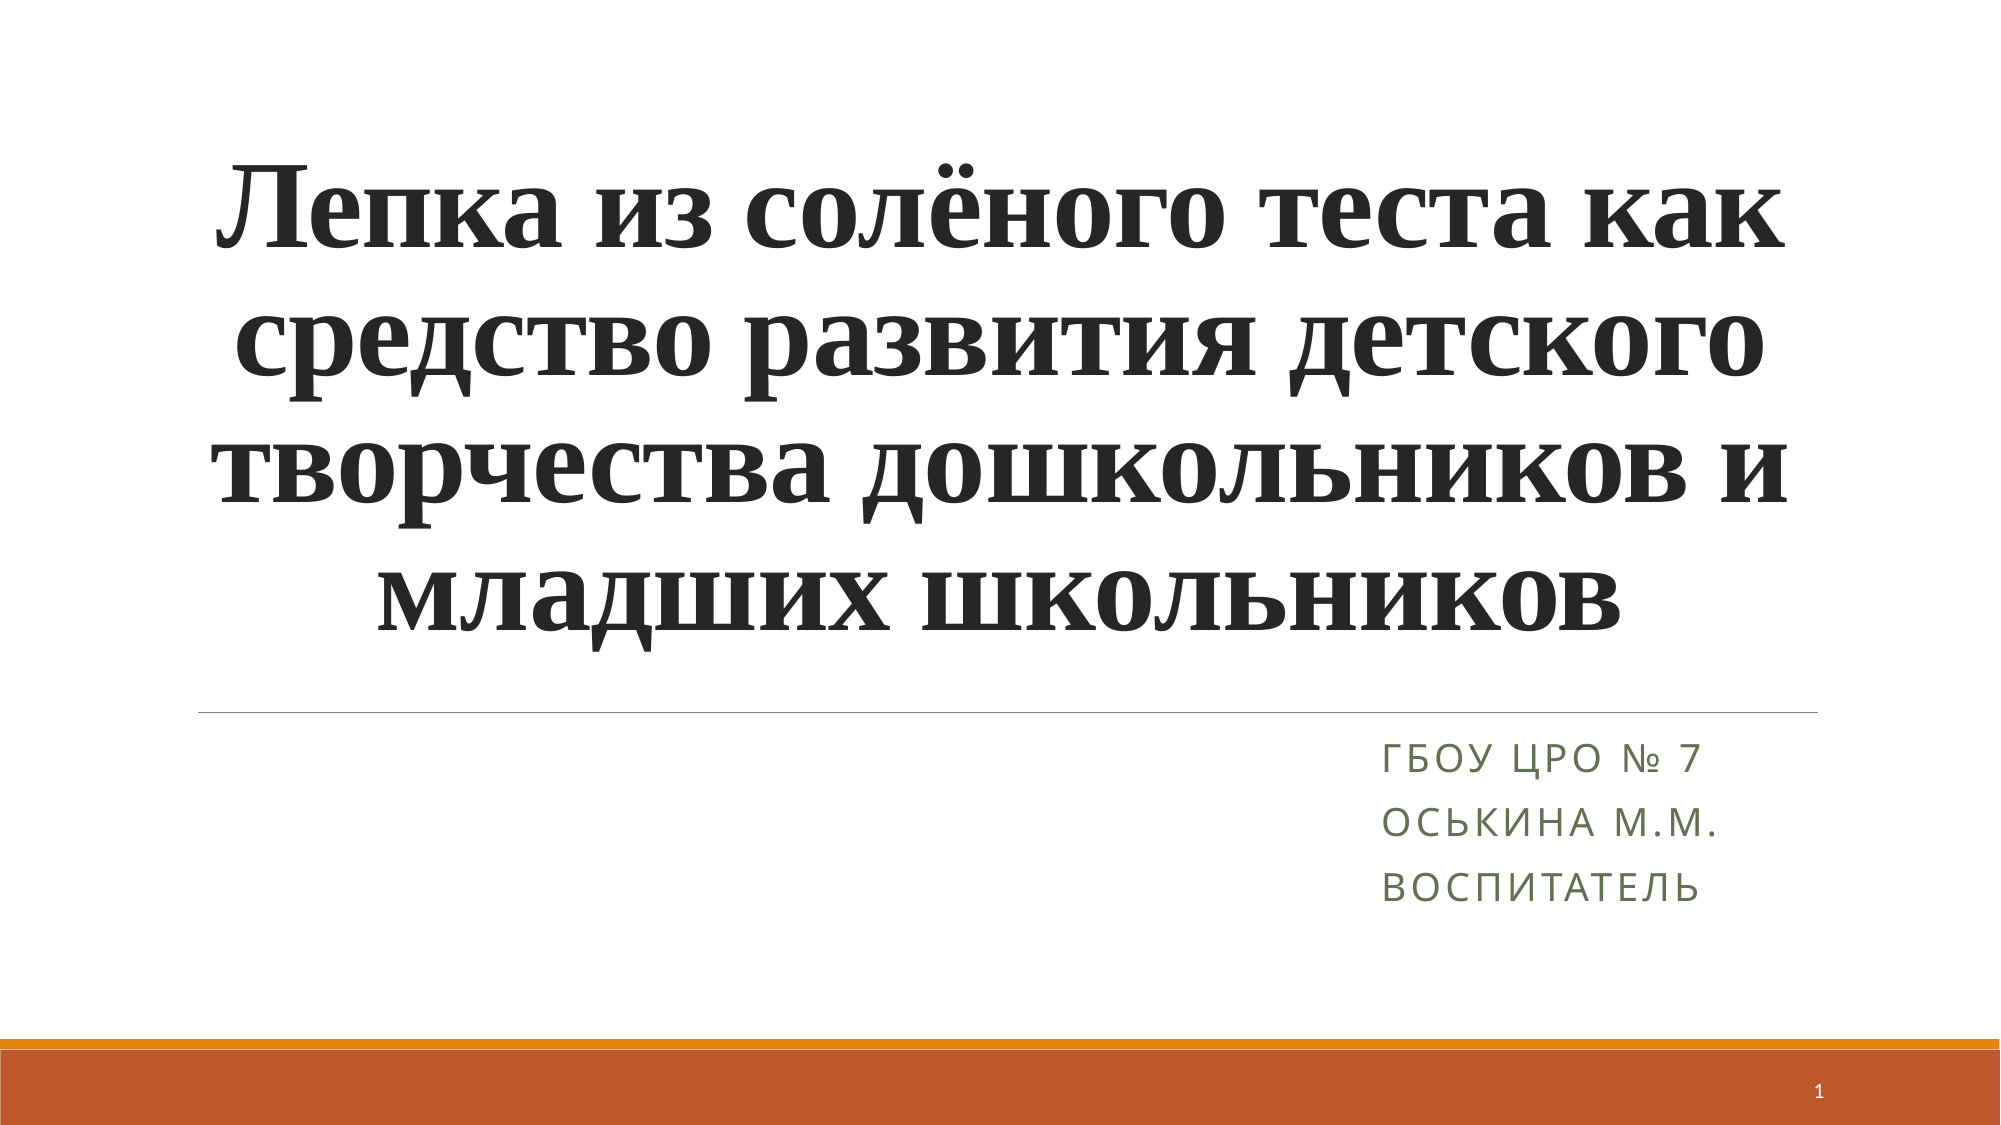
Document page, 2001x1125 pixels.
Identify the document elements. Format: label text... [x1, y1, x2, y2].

slide_number 1 [1624, 1059, 1840, 1120]
title Лепка из солёного теста как средство развития детского творчества дошкольников и младших школьников [19, 78, 1981, 664]
subtitle ГБОУ ЦРО № 7 Оськина М.М. Воспитатель [1366, 730, 1831, 919]
